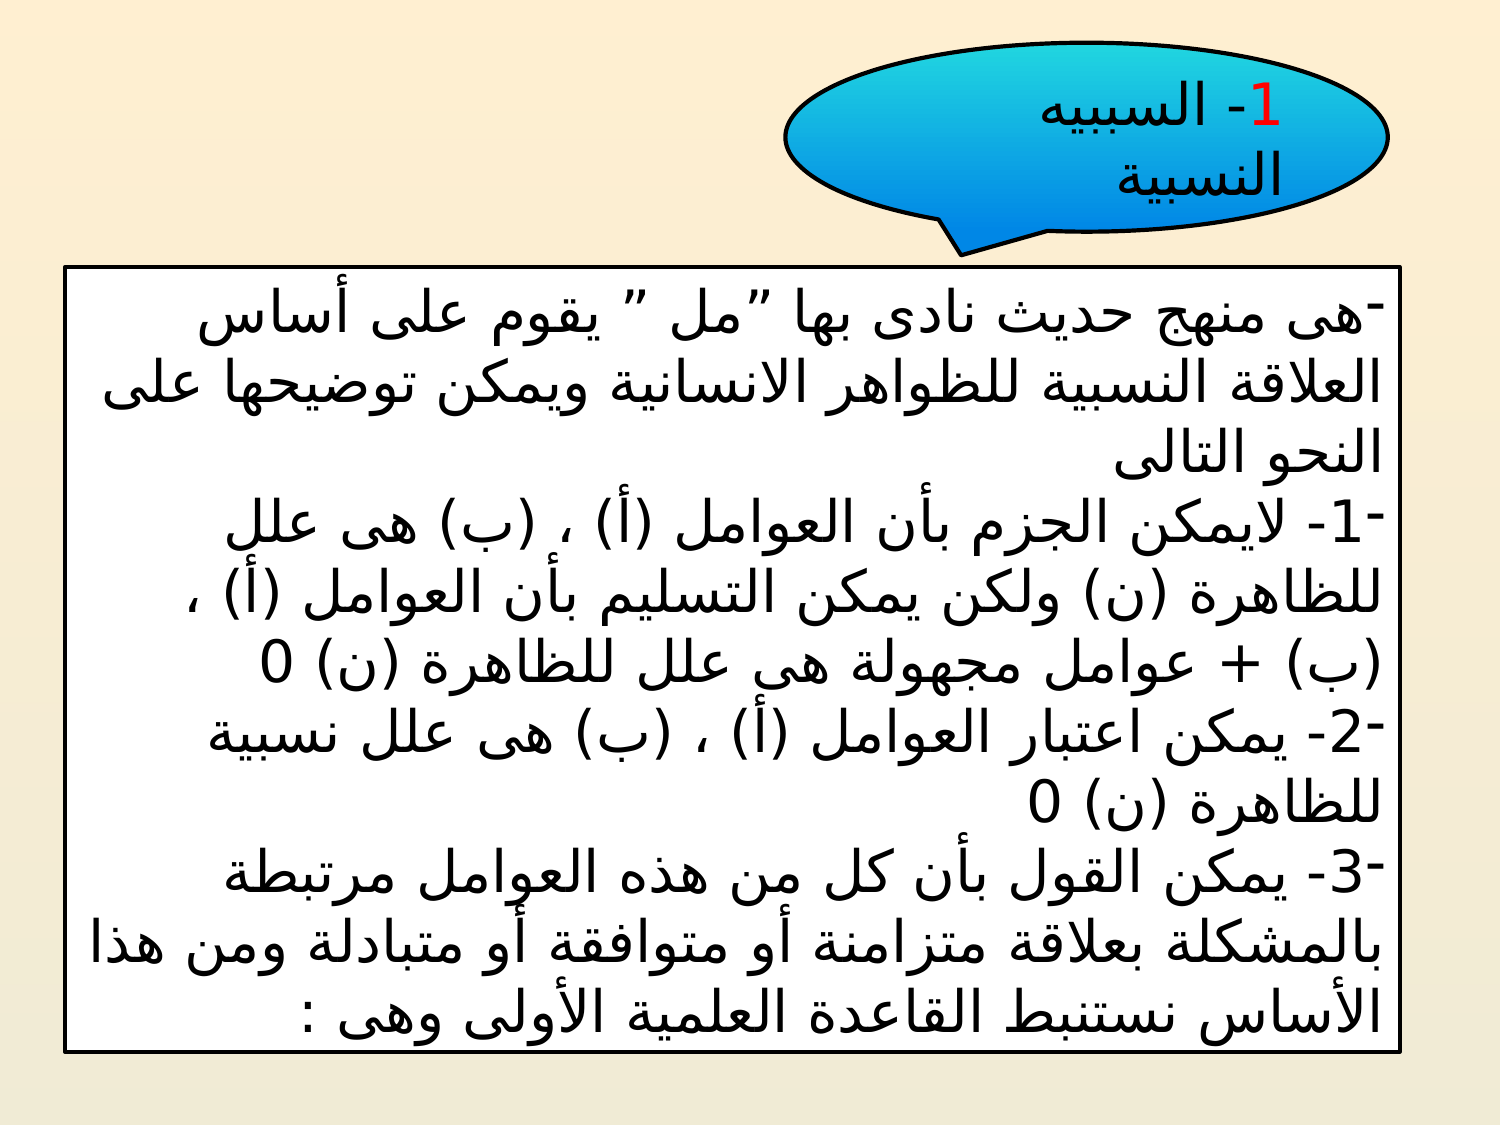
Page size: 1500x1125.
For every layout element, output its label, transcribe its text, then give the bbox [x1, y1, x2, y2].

text_box هى منهج حديث نادى بها ”مل ” يقوم على أساس العلاقة النسبية للظواهر الانسانية ويمكن توضيحها على النحو التالى 1- لايمكن الجزم بأن العوامل (أ) ، (ب) هى علل للظاهرة (ن) ولكن يمكن التسليم بأن العوامل (أ) ، (ب) + عوامل مجهولة هى علل للظاهرة (ن) 0 2- يمكن اعتبار العوامل (أ) ، (ب) هى علل نسبية للظاهرة (ن) 0 3- يمكن القول بأن كل من هذه العوامل مرتبطة بالمشكلة بعلاقة متزامنة أو متوافقة أو متبادلة ومن هذا الأساس نستنبط القاعدة العلمية الأولى وهى : [63, 265, 1402, 1054]
text_box 1- السببيه النسبية [783, 40, 1390, 258]
